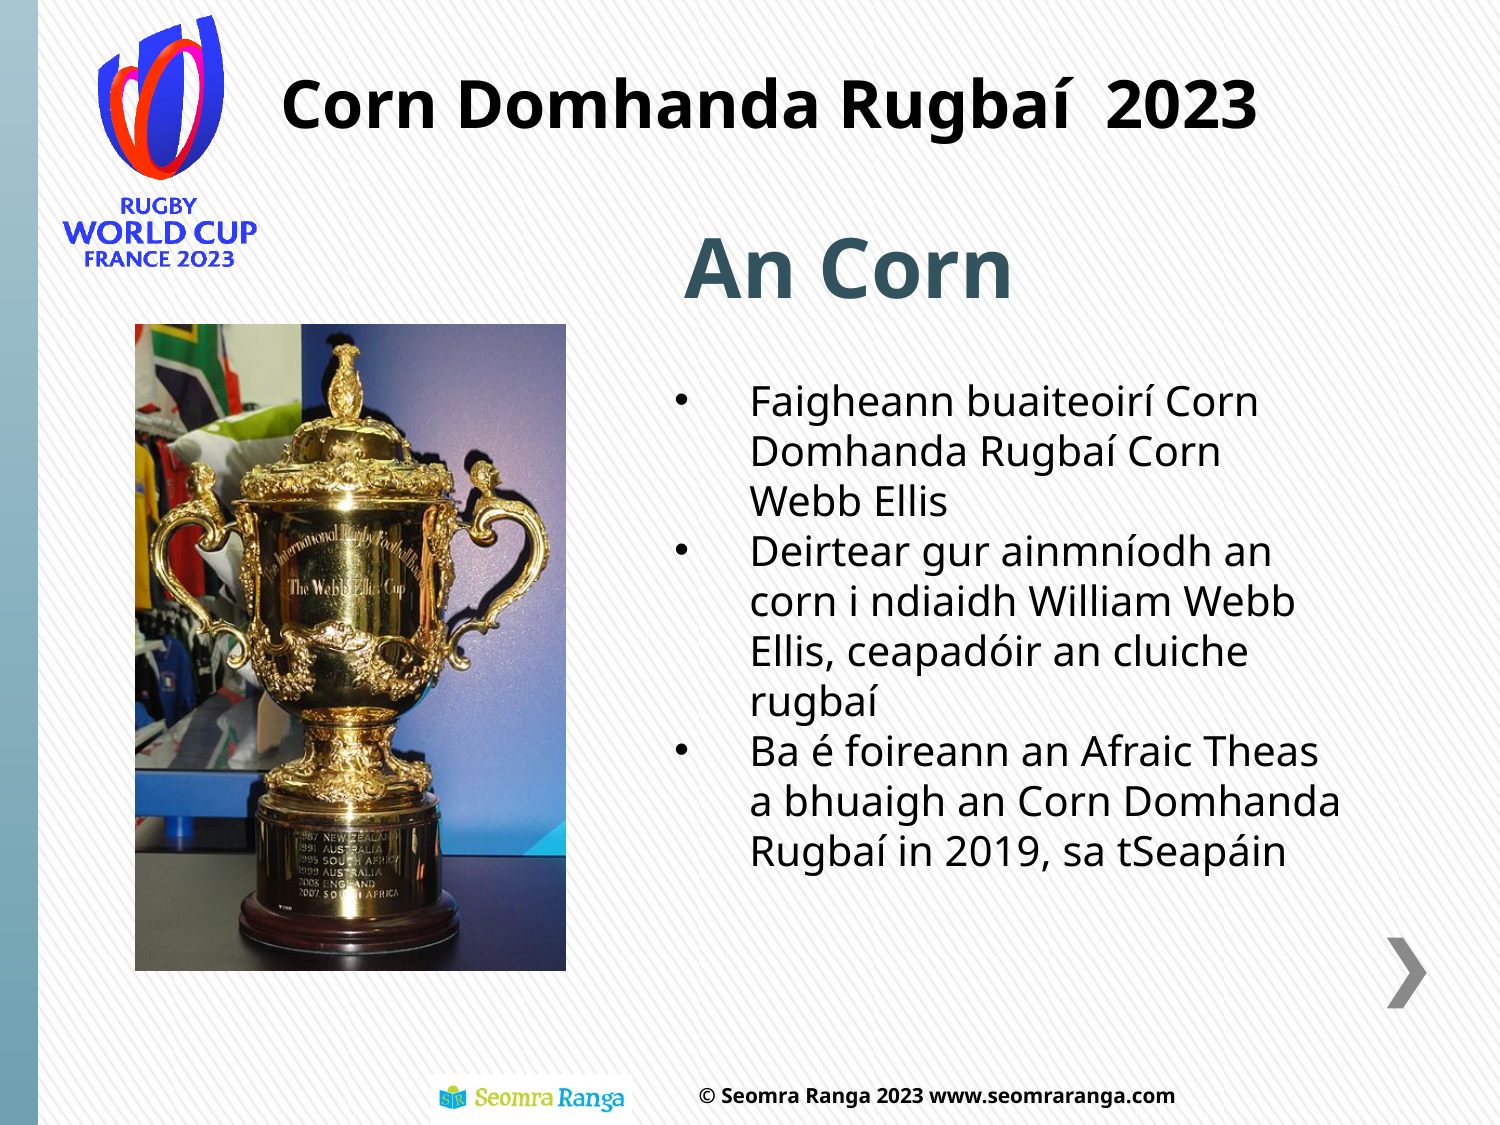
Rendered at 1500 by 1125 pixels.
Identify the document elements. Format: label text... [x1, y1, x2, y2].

text_box Corn Domhanda Rugbaí 2023 [265, 54, 1424, 150]
text_box Faigheann buaiteoirí Corn Domhanda Rugbaí Corn Webb Ellis Deirtear gur ainmníodh an corn i ndiaidh William Webb Ellis, ceapadóir an cluiche rugbaí Ba é foireann an Afraic Theas a bhuaigh an Corn Domhanda Rugbaí in 2019, sa tSeapáin [659, 367, 1363, 883]
text_box An Corn [631, 208, 1069, 323]
picture [61, 15, 258, 267]
picture [135, 324, 566, 972]
text_box © Seomra Ranga 2023 www.seomraranga.com [659, 1074, 1215, 1115]
picture [430, 1074, 632, 1125]
